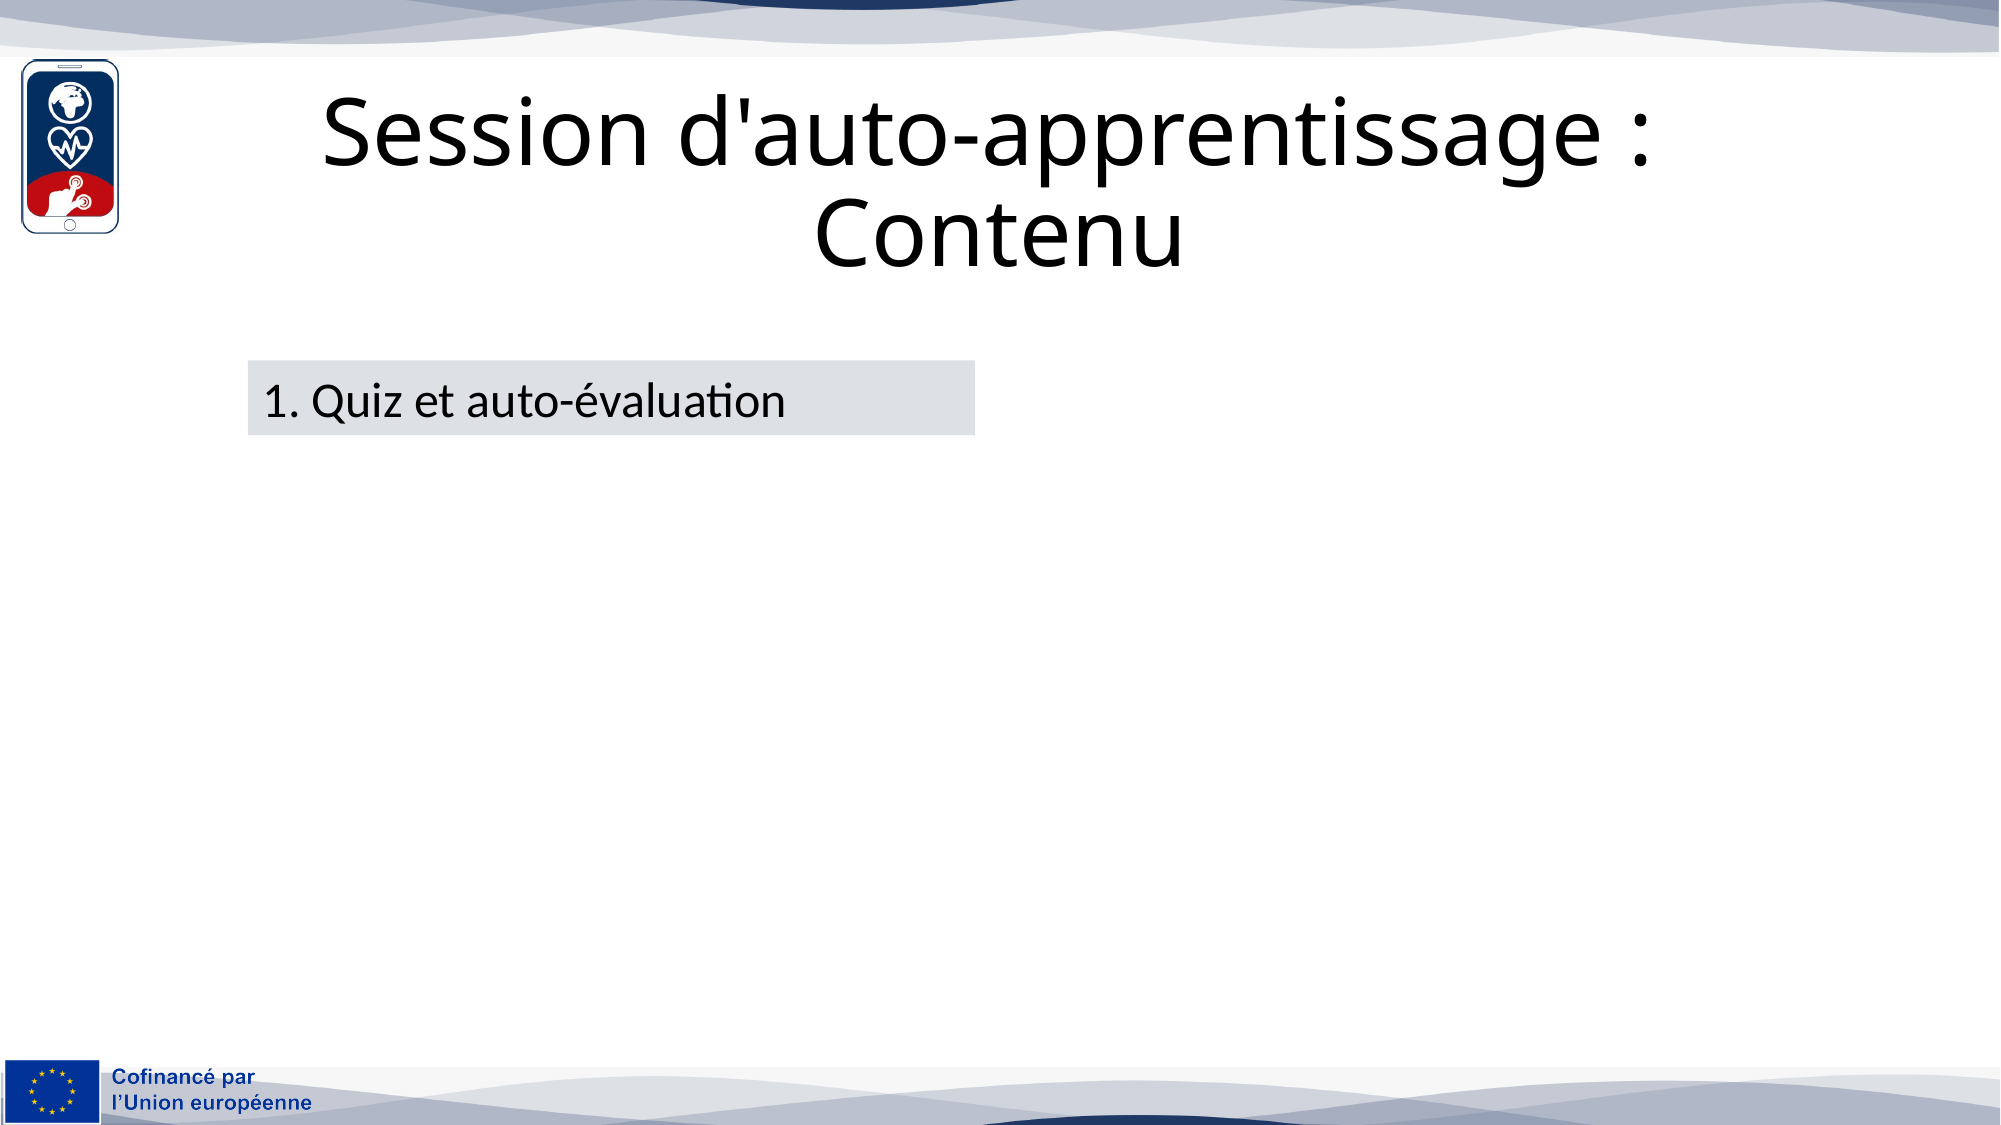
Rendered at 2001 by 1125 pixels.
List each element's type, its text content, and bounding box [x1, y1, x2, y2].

title Session d'auto-apprentissage : Contenu [137, 76, 1863, 294]
text_box 1. Quiz et auto-évaluation [247, 360, 975, 436]
picture [21, 59, 119, 234]
picture [0, 1055, 2001, 1125]
picture [0, 0, 1999, 57]
